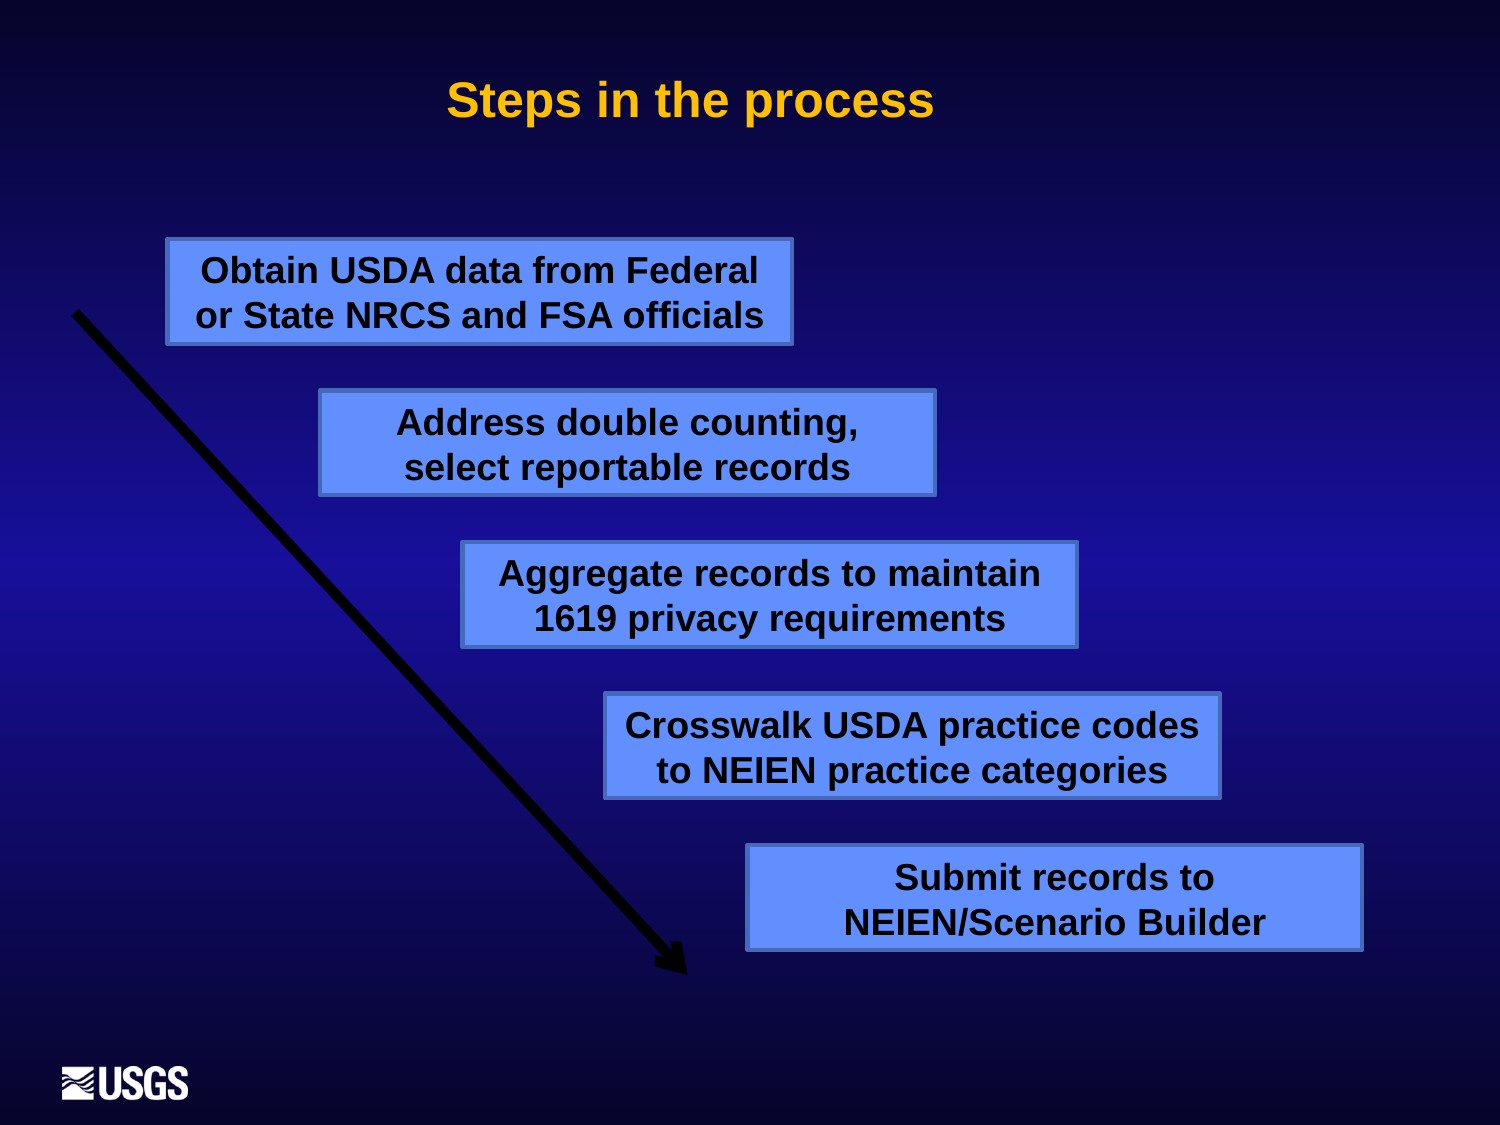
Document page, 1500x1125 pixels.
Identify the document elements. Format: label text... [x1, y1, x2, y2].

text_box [74, 312, 688, 976]
text_box Aggregate records to maintain 1619 privacy requirements [691, 540, 1079, 649]
text_box Steps in the process [431, 0, 950, 135]
text_box Submit records to NEIEN/Scenario Builder [745, 843, 1364, 952]
text_box Address double counting, select reportable records [691, 388, 937, 497]
text_box Obtain USDA data from Federal or State NRCS and FSA officials [165, 237, 794, 346]
text_box Crosswalk USDA practice codes to NEIEN practice categories [691, 691, 1222, 800]
